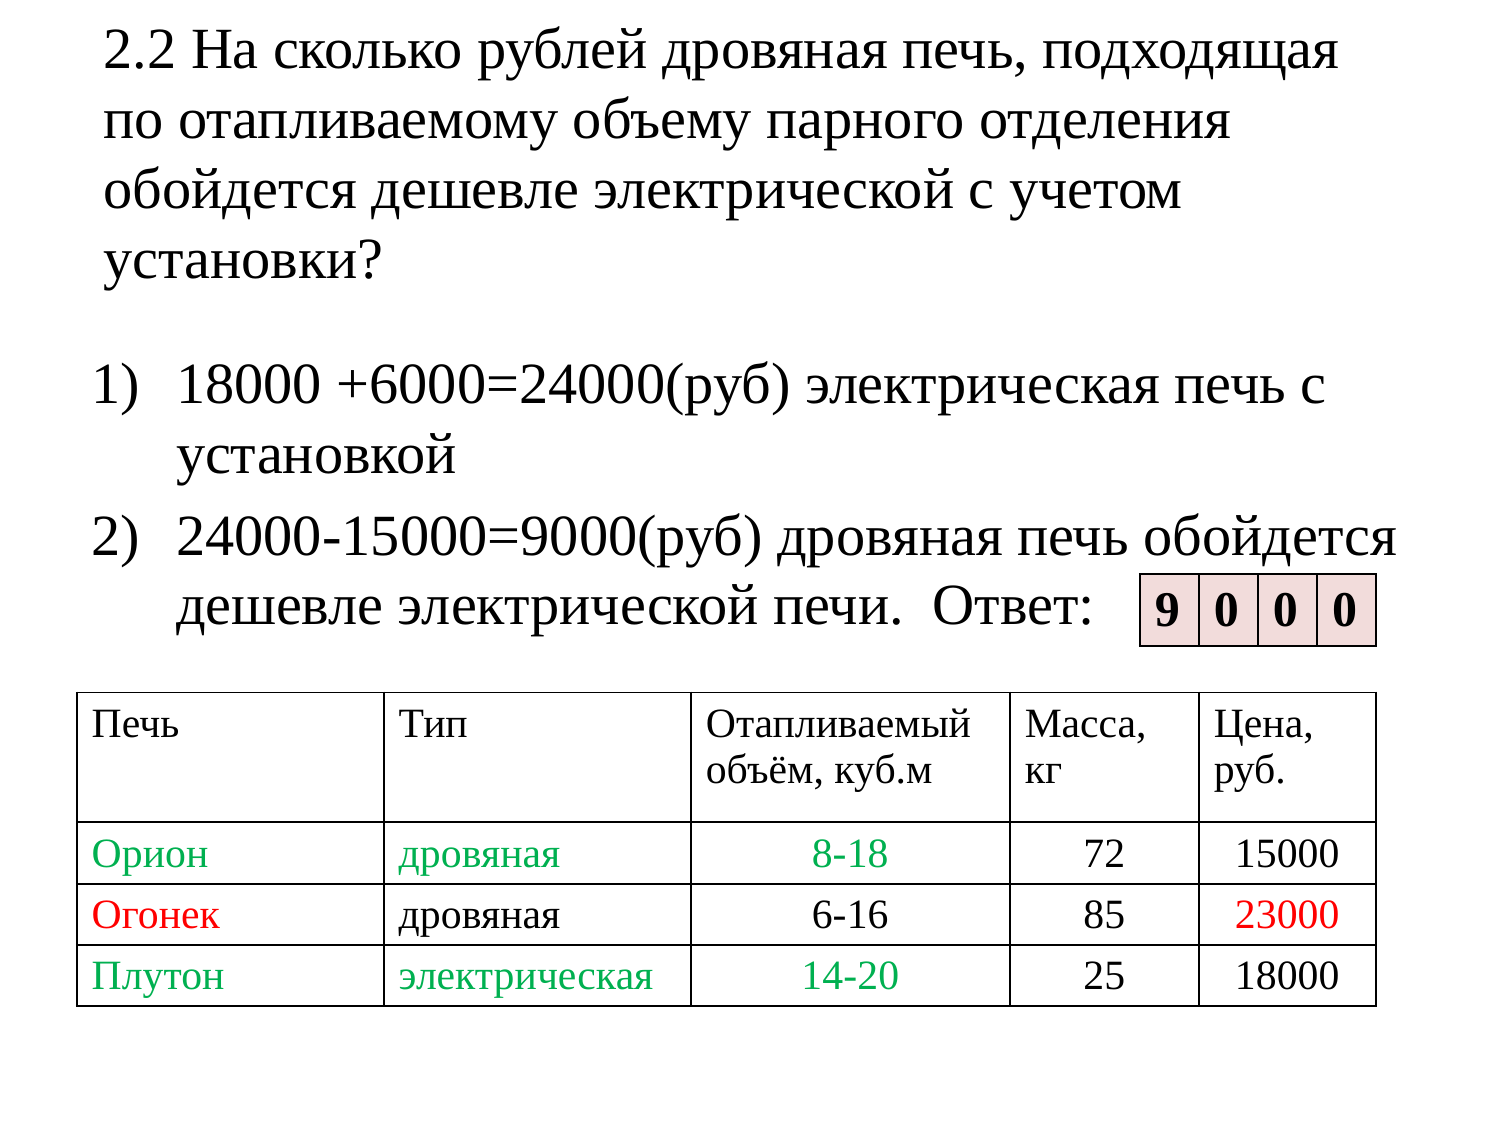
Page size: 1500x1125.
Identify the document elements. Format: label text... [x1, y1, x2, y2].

table_cell 15000 [1200, 823, 1375, 883]
table_cell 14-20 [692, 946, 1009, 1005]
table_header 0 [1200, 575, 1257, 645]
table_header 0 [1318, 575, 1375, 645]
table_header Печь [78, 693, 383, 821]
table_header Отапливаемый объём, куб.м [692, 693, 1009, 821]
table_cell Плутон [78, 946, 383, 1005]
table_cell 8-18 [692, 823, 1009, 883]
table_header Цена, руб. [1200, 693, 1375, 821]
table_cell Орион [78, 823, 383, 883]
table_header 0 [1259, 575, 1316, 645]
table_cell 85 [1011, 885, 1198, 944]
table_header Масса, кг [1011, 693, 1198, 821]
title 2.2 На сколько рублей дровяная печь, подходящая по отапливаемому объему парного отделения обойдется дешевле электрической с учетом установки? [88, 66, 1388, 338]
table_cell 25 [1011, 946, 1198, 1005]
table_cell 6-16 [692, 885, 1009, 944]
table_cell 72 [1011, 823, 1198, 883]
table_cell дровяная [385, 885, 690, 944]
table_cell Огонек [78, 885, 383, 944]
table_cell электрическая [385, 946, 690, 1005]
table_cell 23000 [1200, 885, 1375, 944]
table_header Тип [385, 693, 690, 821]
list 18000 +6000=24000(руб) электрическая печь с установкой 24000-15000=9000(руб) дровяная печь обойдется дешевле электрической печи. Ответ: [76, 338, 1425, 1088]
table_cell 18000 [1200, 946, 1375, 1005]
table_cell дровяная [385, 823, 690, 883]
table_header 9 [1141, 575, 1198, 645]
